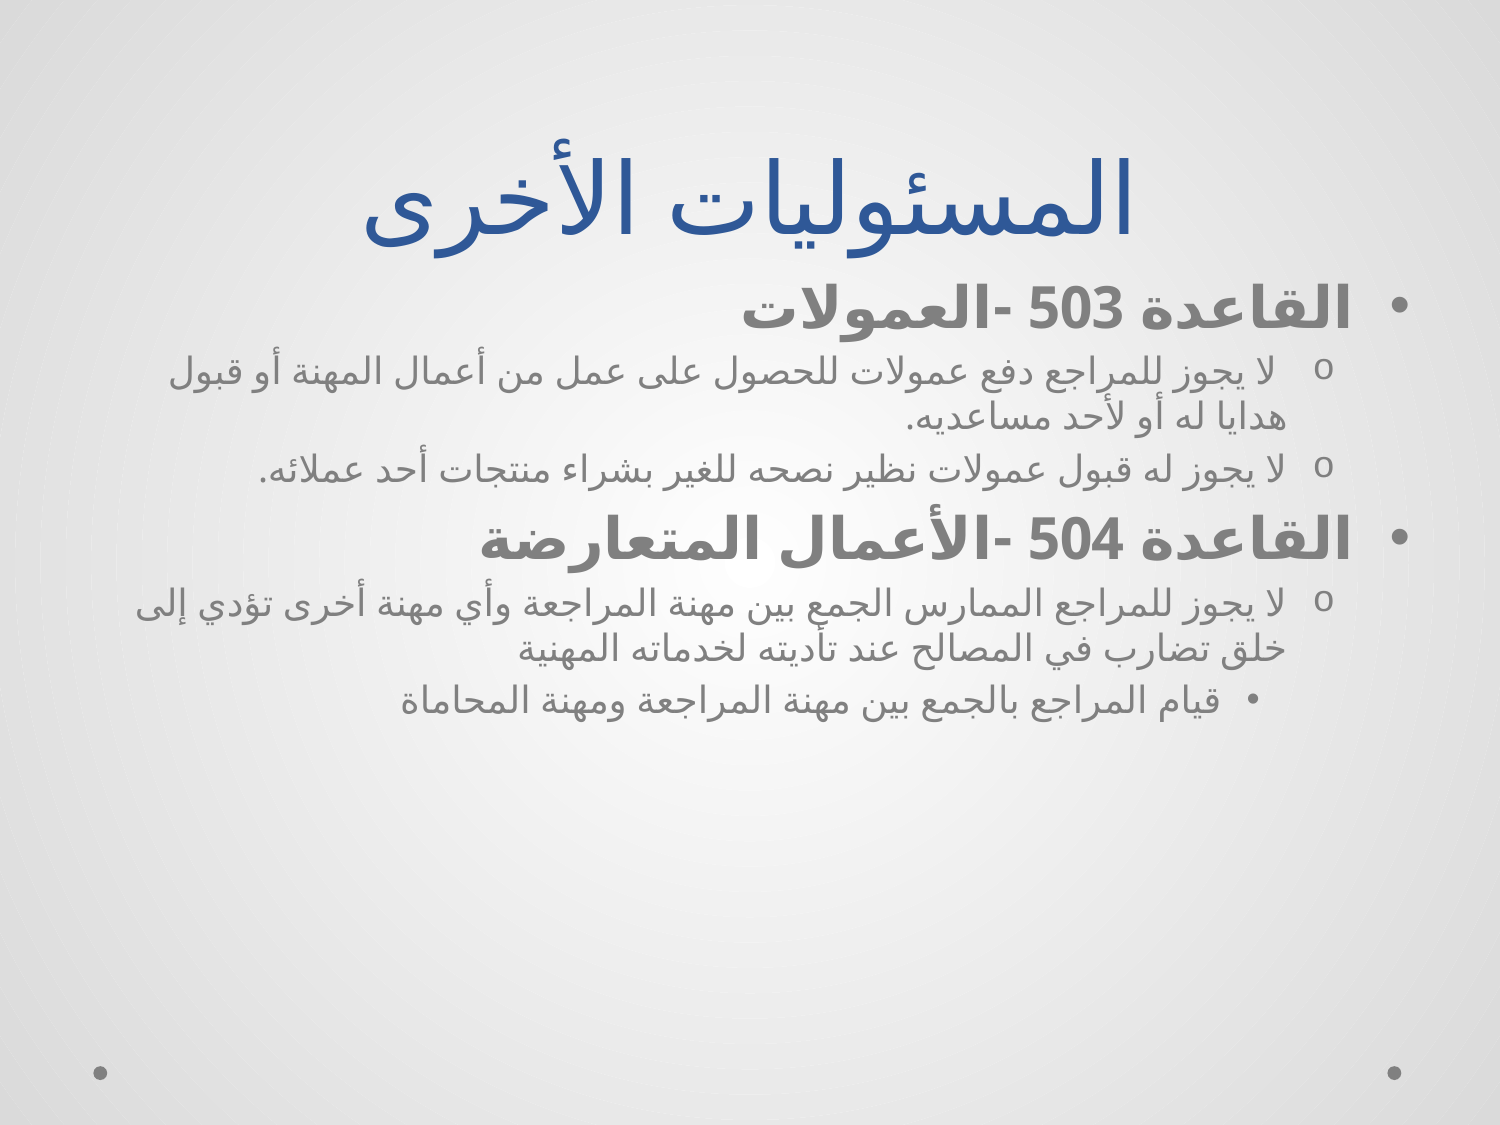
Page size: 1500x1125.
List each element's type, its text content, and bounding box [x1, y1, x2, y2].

title المسئوليات الأخرى [75, 42, 1425, 262]
list القاعدة 503 -العمولات لا يجوز للمراجع دفع عمولات للحصول على عمل من أعمال المهنة أو قبول هدايا له أو لأحد مساعديه. لا يجوز له قبول عمولات نظير نصحه للغير بشراء منتجات أحد عملائه. القاعدة 504 -الأعمال المتعارضة لا يجوز للمراجع الممارس الجمع بين مهنة المراجعة وأي مهنة أخرى تؤدي إلى خلق تضارب في المصالح عند تأديته لخدماته المهنية قيام المراجع بالجمع بين مهنة المراجعة ومهنة المحاماة [75, 262, 1425, 1005]
